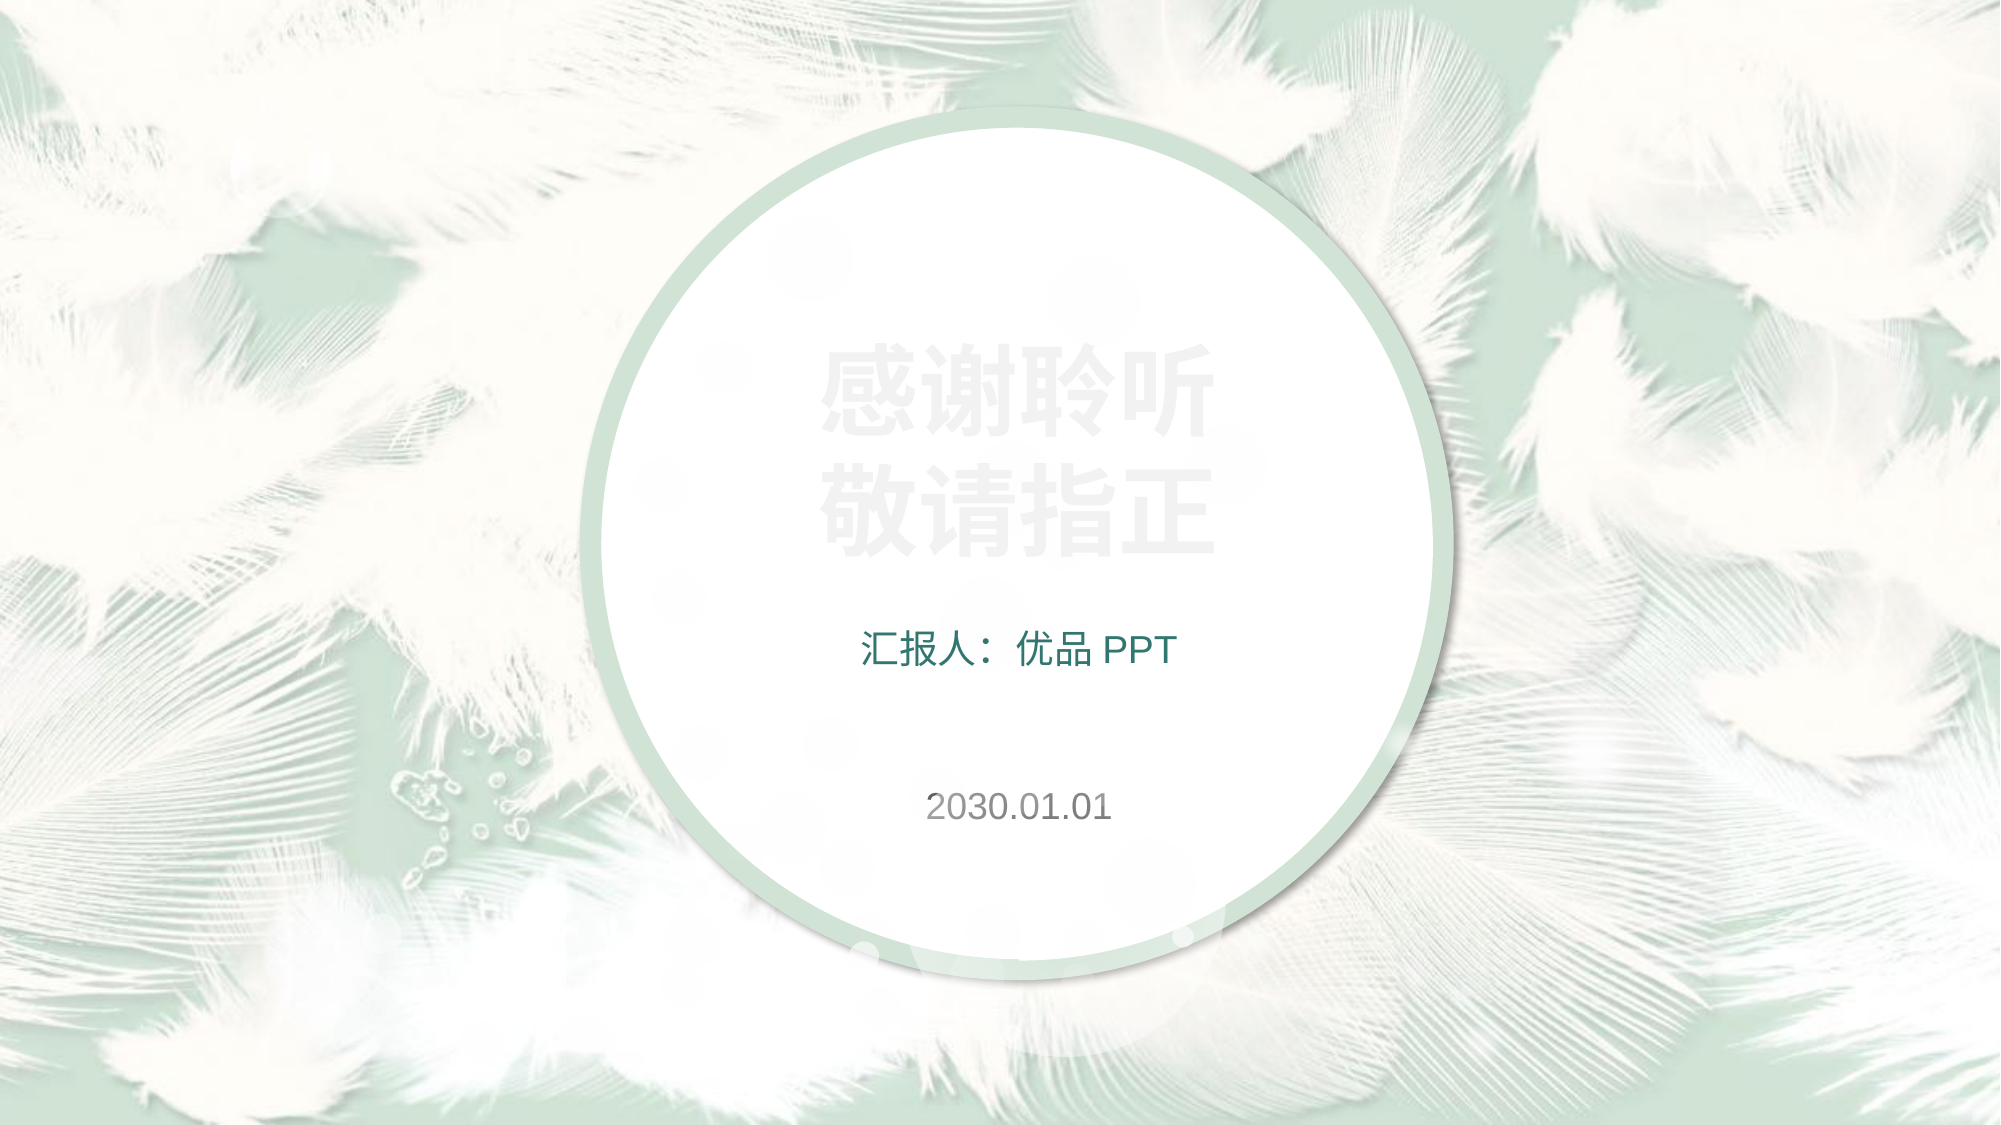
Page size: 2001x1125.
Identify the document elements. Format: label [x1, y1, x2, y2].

picture [0, 0, 2000, 1125]
text_box [606, 135, 1432, 961]
